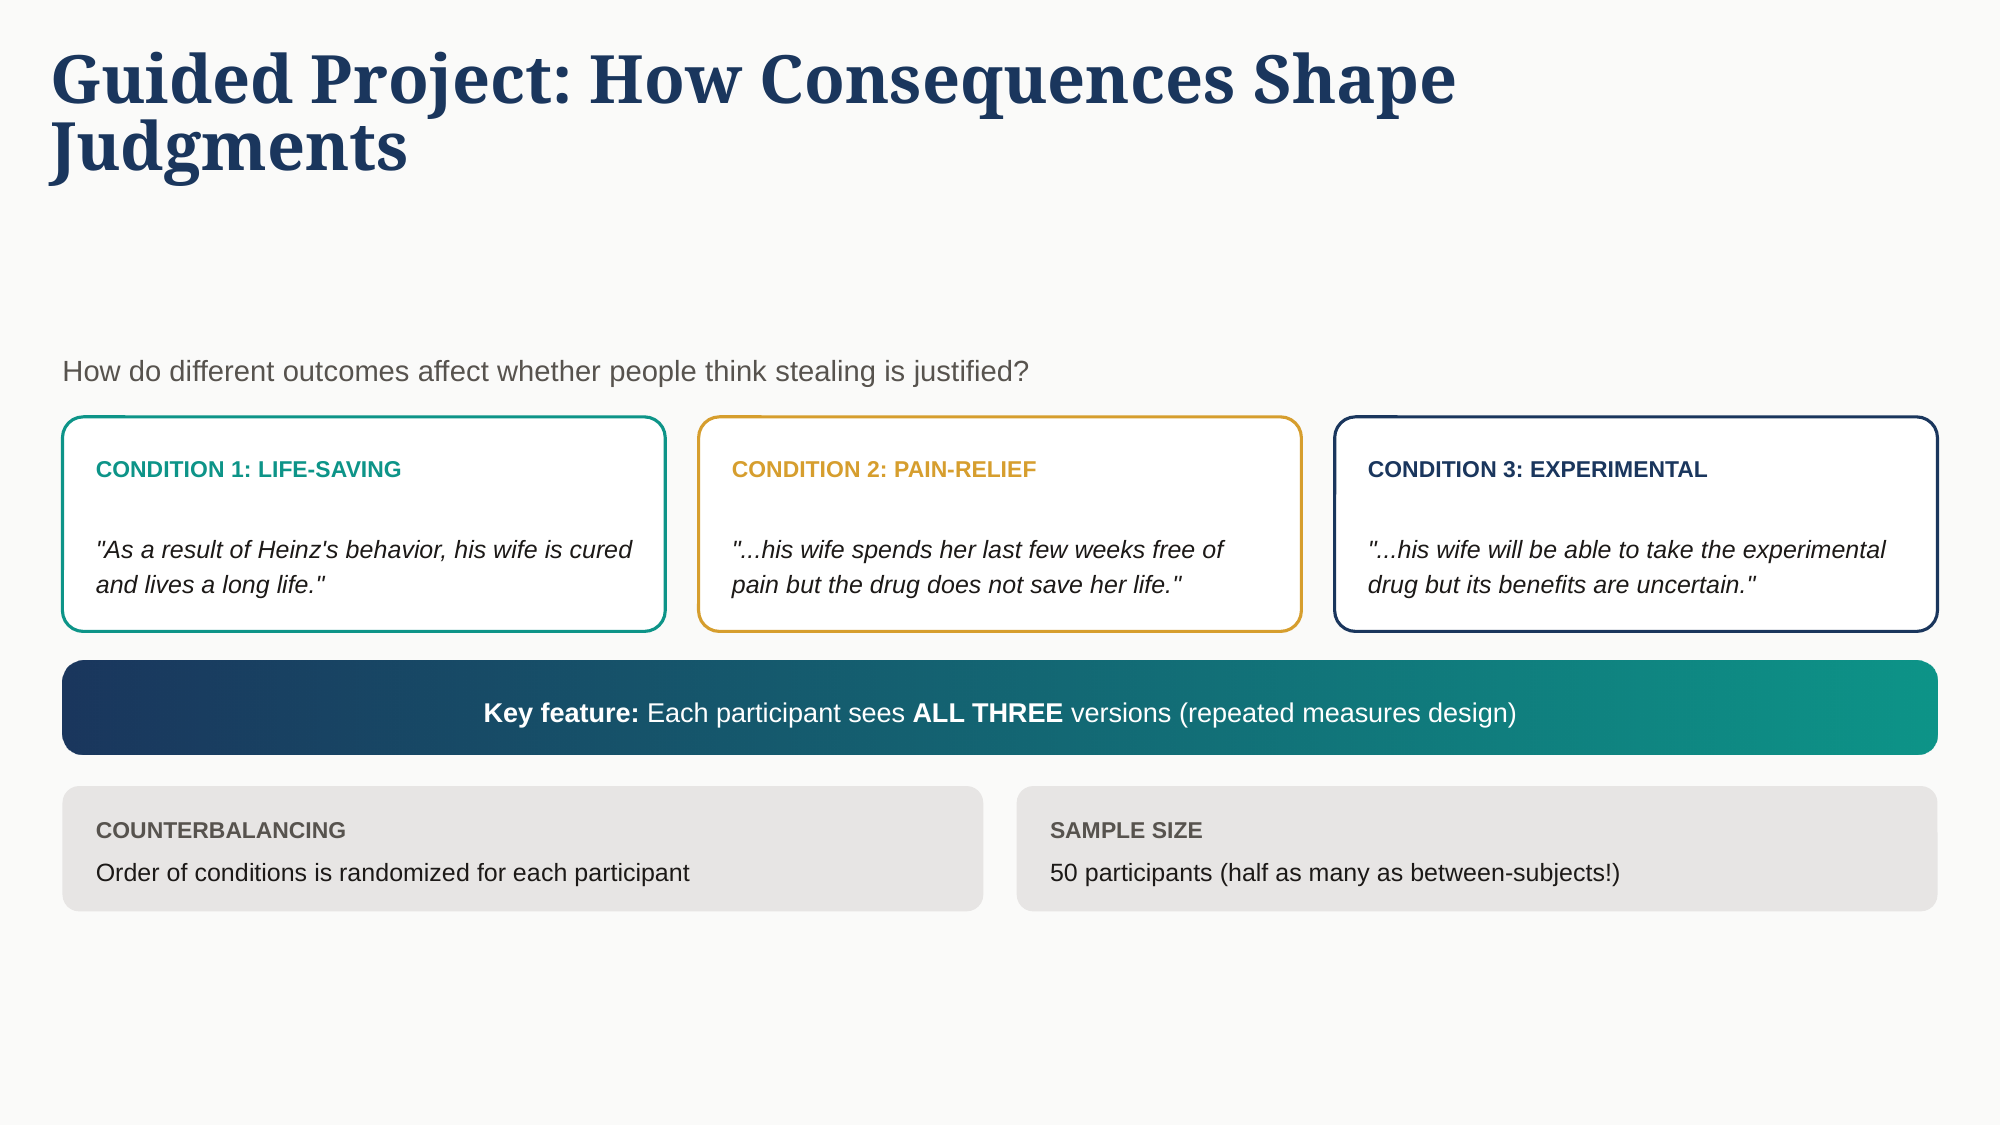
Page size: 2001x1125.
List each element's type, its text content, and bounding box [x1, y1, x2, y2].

text_box [698, 416, 1302, 632]
text_box 50 participants (half as many as between-subjects!) [1050, 851, 1922, 887]
text_box SAMPLE SIZE [1050, 811, 1922, 844]
text_box [1334, 416, 1938, 632]
text_box CONDITION 3: EXPERIMENTAL [1367, 450, 1915, 483]
text_box [62, 786, 984, 912]
text_box [62, 416, 666, 632]
text_box CONDITION 1: LIFE-SAVING [95, 450, 643, 483]
text_box Guided Project: How Consequences Shape Judgments [49, 50, 1623, 117]
text_box COUNTERBALANCING [95, 811, 968, 844]
text_box [1016, 786, 1938, 912]
text_box "As a result of Heinz's behavior, his wife is cured and lives a long life." [95, 528, 643, 599]
text_box Order of conditions is randomized for each participant [95, 851, 968, 887]
text_box "...his wife spends her last few weeks free of pain but the drug does not save her life." [731, 528, 1279, 599]
picture [62, 660, 1938, 757]
text_box "...his wife will be able to take the experimental drug but its benefits are uncertain." [1367, 528, 1915, 599]
text_box How do different outcomes affect whether people think stealing is justified? [62, 346, 1975, 388]
text_box CONDITION 2: PAIN-RELIEF [731, 450, 1279, 483]
